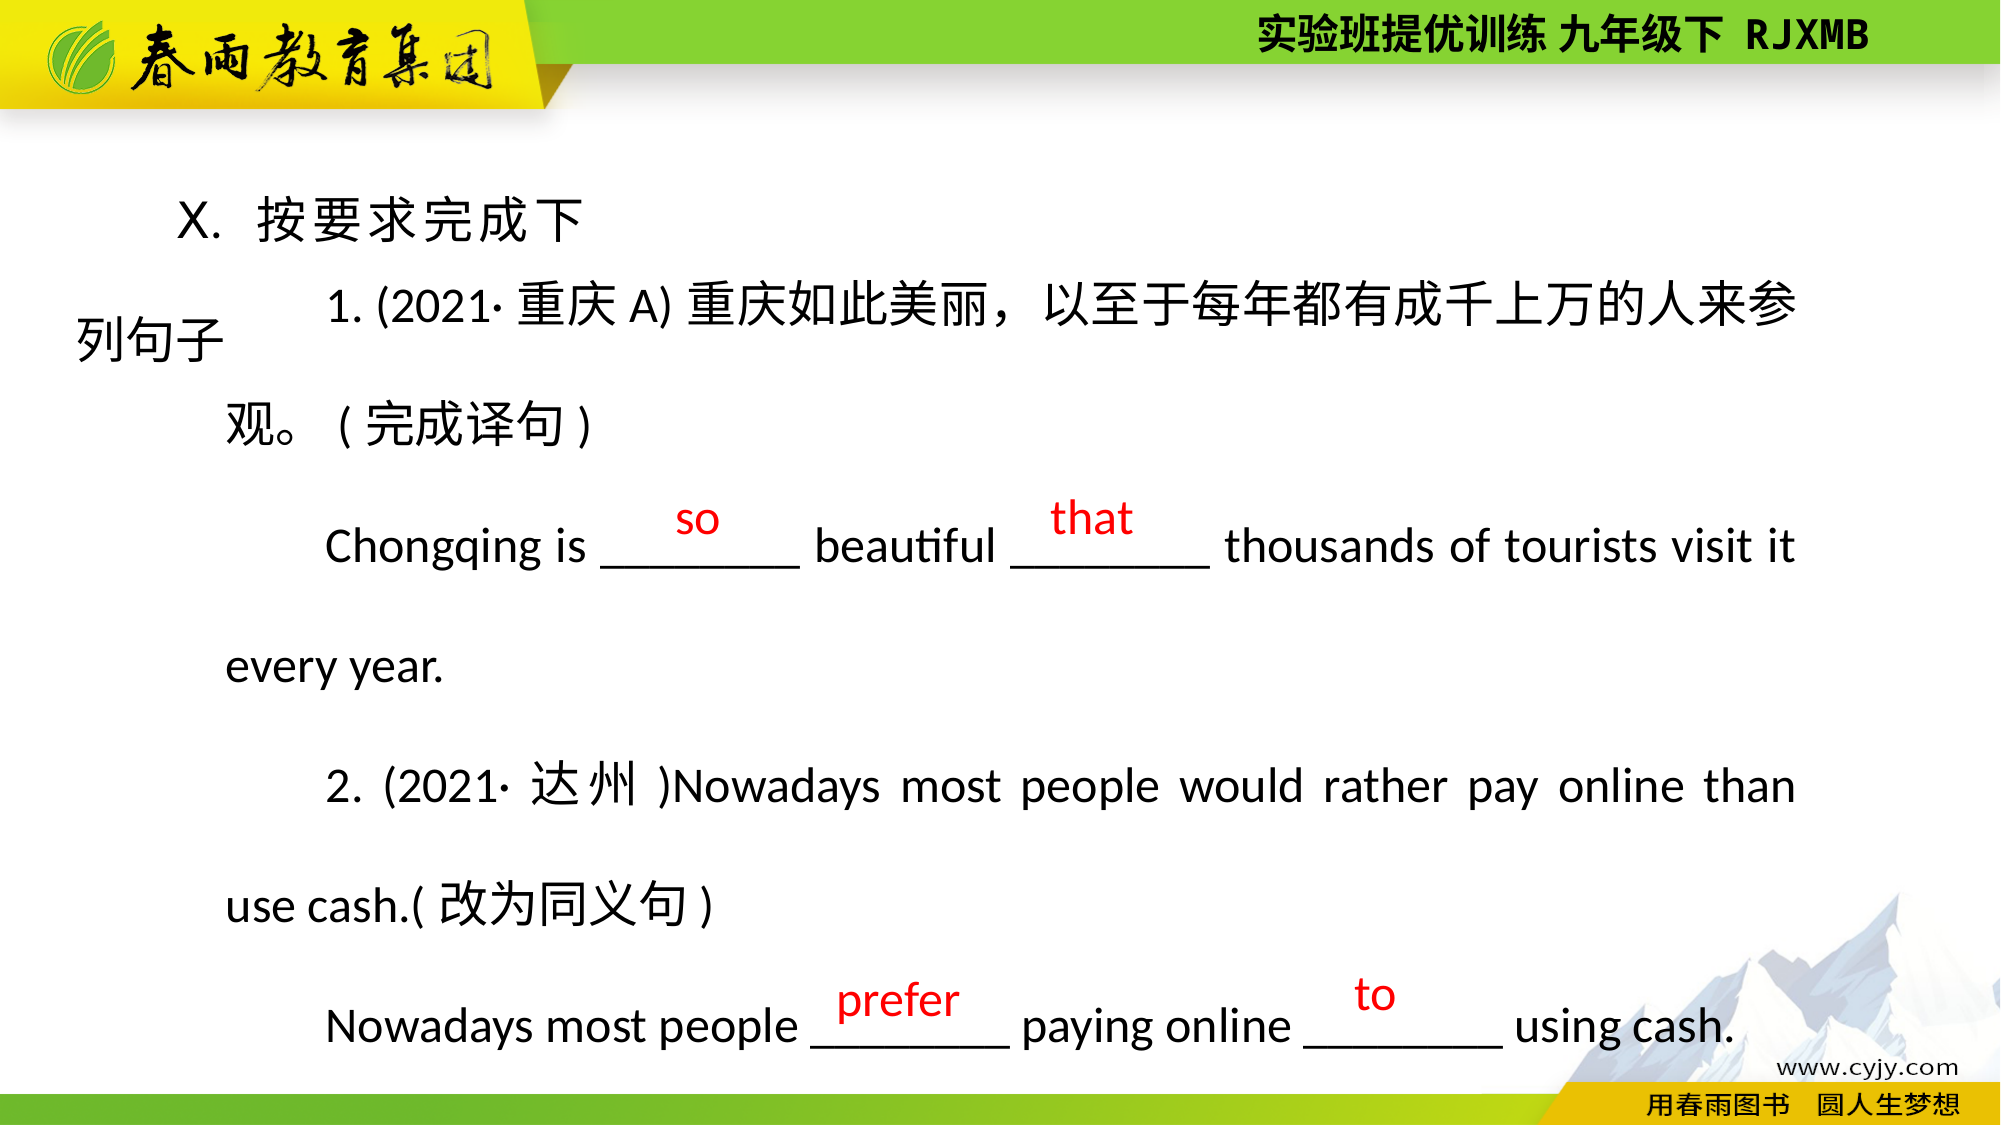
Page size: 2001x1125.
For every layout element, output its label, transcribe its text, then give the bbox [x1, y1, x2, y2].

text_box 1. (2021·重庆A)重庆如此美丽，以至于每年都有成千上万的人来参观。(完成译句) Chongqing is ________ beautiful ________ thousands of tourists visit it every year. 2. (2021·达州)Nowadays most people would rather pay online than use cash.(改为同义句) Nowadays most people ________ paying online ________ using cash. [211, 205, 1813, 1061]
text_box Ⅹ. 按要求完成下列句子 [61, 121, 599, 256]
text_box so [660, 477, 737, 553]
text_box that [1035, 477, 1149, 553]
picture [0, 0, 2001, 1125]
text_box to [1339, 952, 1474, 1028]
text_box prefer [821, 958, 976, 1034]
